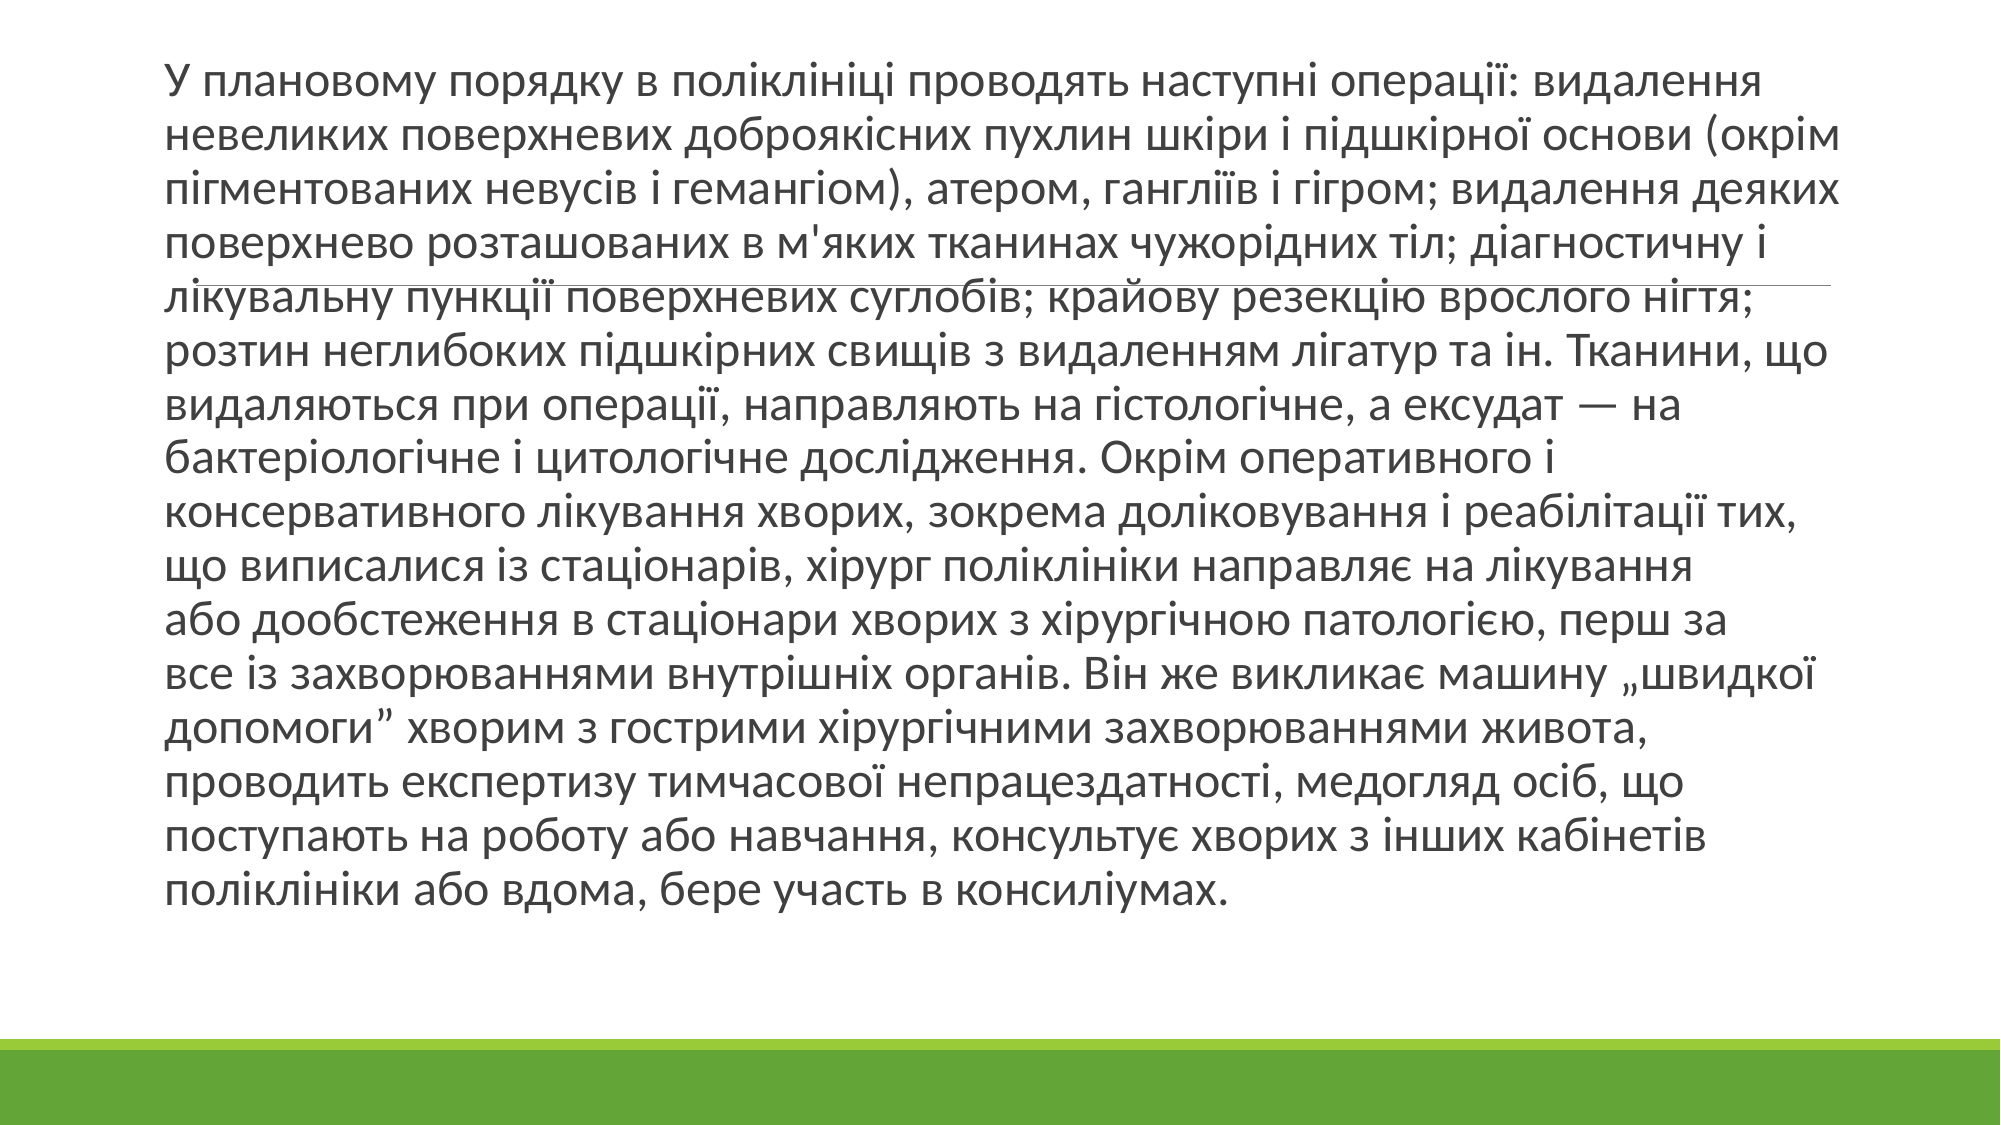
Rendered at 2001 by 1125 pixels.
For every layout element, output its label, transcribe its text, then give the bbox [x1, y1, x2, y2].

list У плановому порядку в поліклініці проводять наступні операції: видалення невеликих поверхневих доброякісних пухлин шкіри і підшкірної основи (окрім пігментованих невусів і гемангіом), атером, гангліїв і гігром; видалення деяких поверхнево розташованих в м'яких тканинах чужорідних тіл; діагностичну і лікувальну пункції поверхневих суглобів; крайову резекцію врослого нігтя; розтин неглибоких підшкірних свищів з видаленням лігатур та ін. Тканини, що видаляються при операції, направляють на гістологічне, а ексудат — на бактеріологічне і цитологічне дослідження. Окрім оперативного і консервативного лікування хворих, зокрема доліковування і реабілітації тих, що виписалися із стаціонарів, хірург поліклініки направляє на лікування або дообстеження в стаціонари хворих з хірургічною патологією, перш за все із захворюваннями внутрішніх органів. Він же викликає машину „швидкої допомоги” хворим з гострими хірургічними захворюваннями живота, проводить експертизу тимчасової непрацездатності, медогляд осіб, що поступають на роботу або навчання, консультує хворих з інших кабінетів поліклініки або вдома, бере участь в консиліумах. [149, 45, 1849, 1087]
